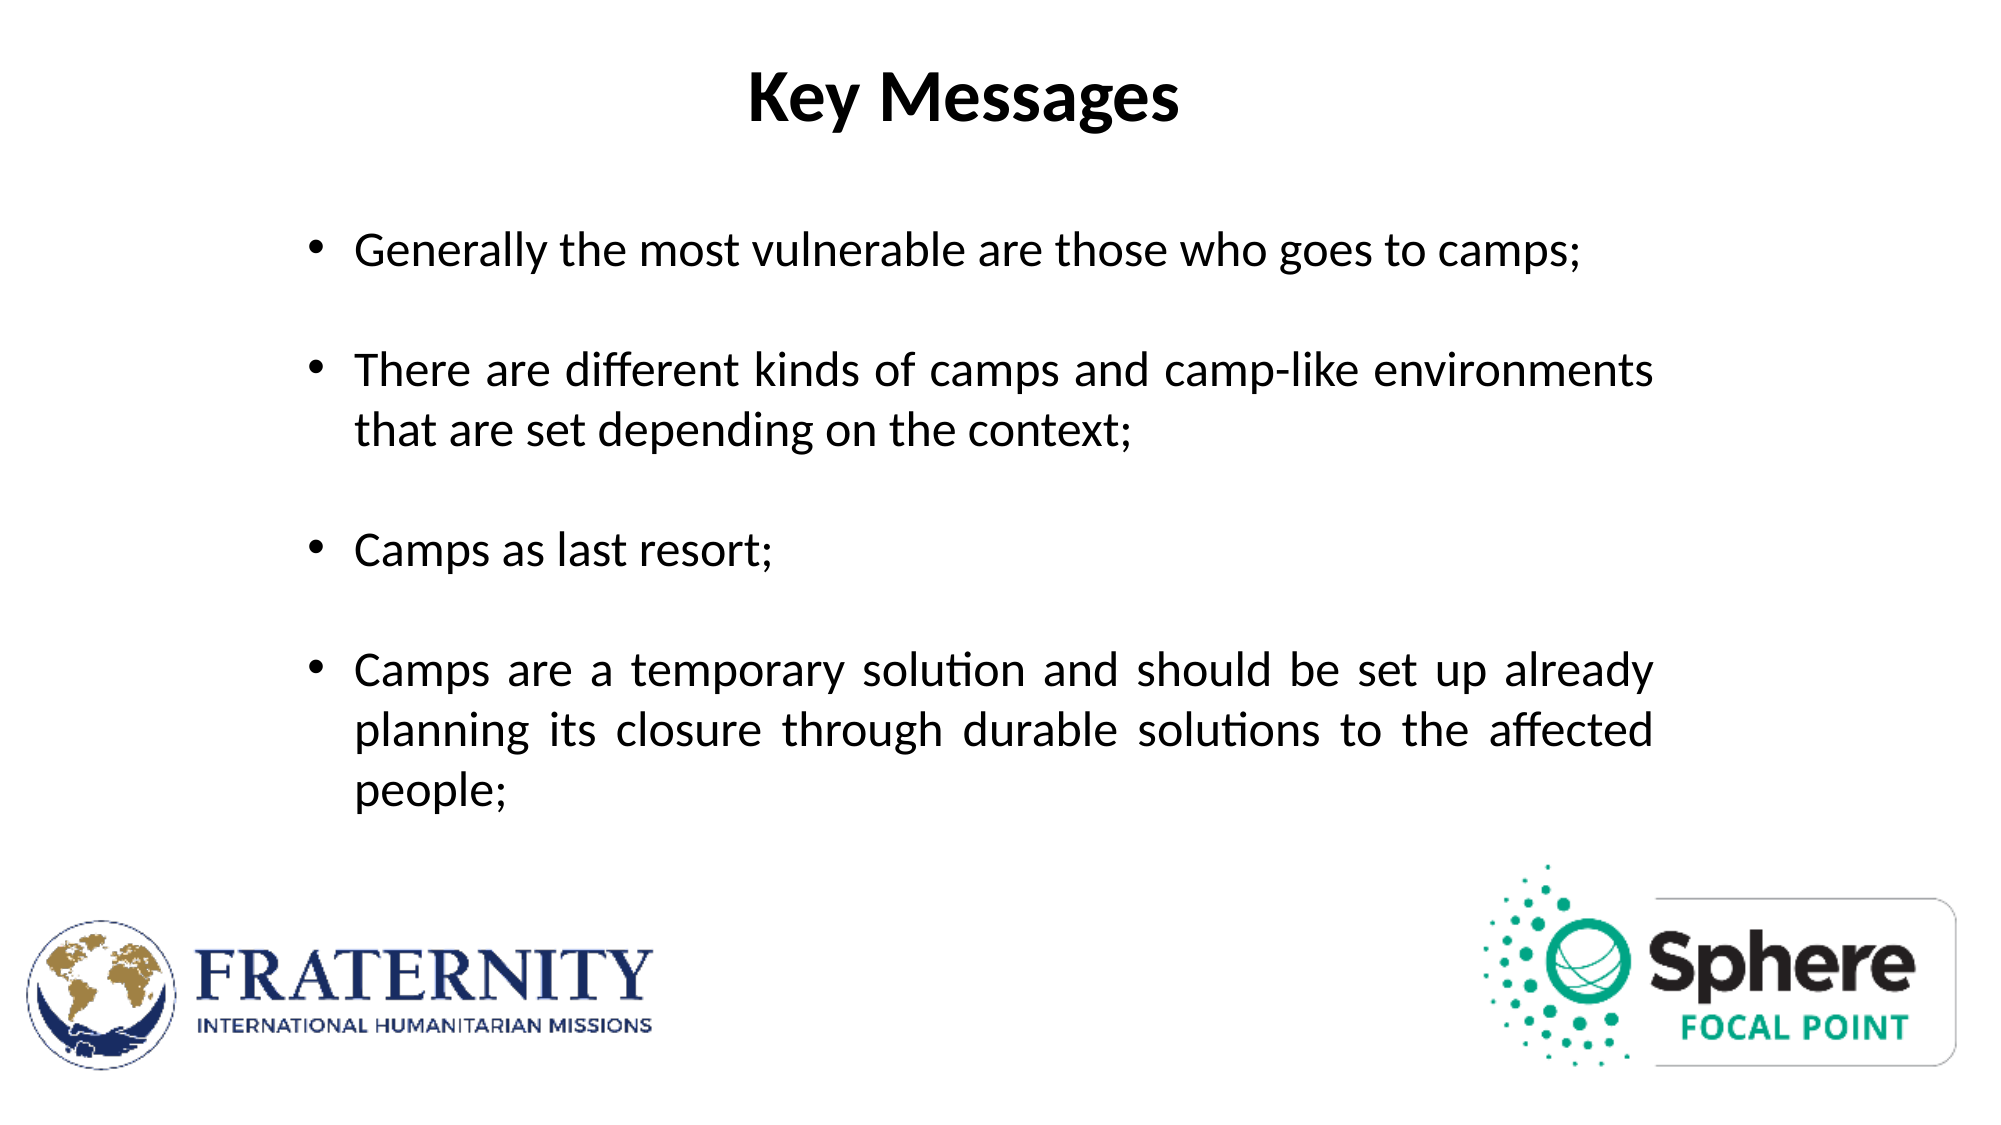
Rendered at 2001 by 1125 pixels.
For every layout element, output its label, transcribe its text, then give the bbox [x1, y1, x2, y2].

picture [0, 893, 683, 1098]
picture [1481, 862, 1961, 1070]
text_box Generally the most vulnerable are those who goes to camps; There are different kinds of camps and camp-like environments that are set depending on the context; Camps as last resort; Camps are a temporary solution and should be set up already planning its closure through durable solutions to the affected people; [292, 208, 1670, 824]
text_box Key Messages [292, 38, 1638, 144]
